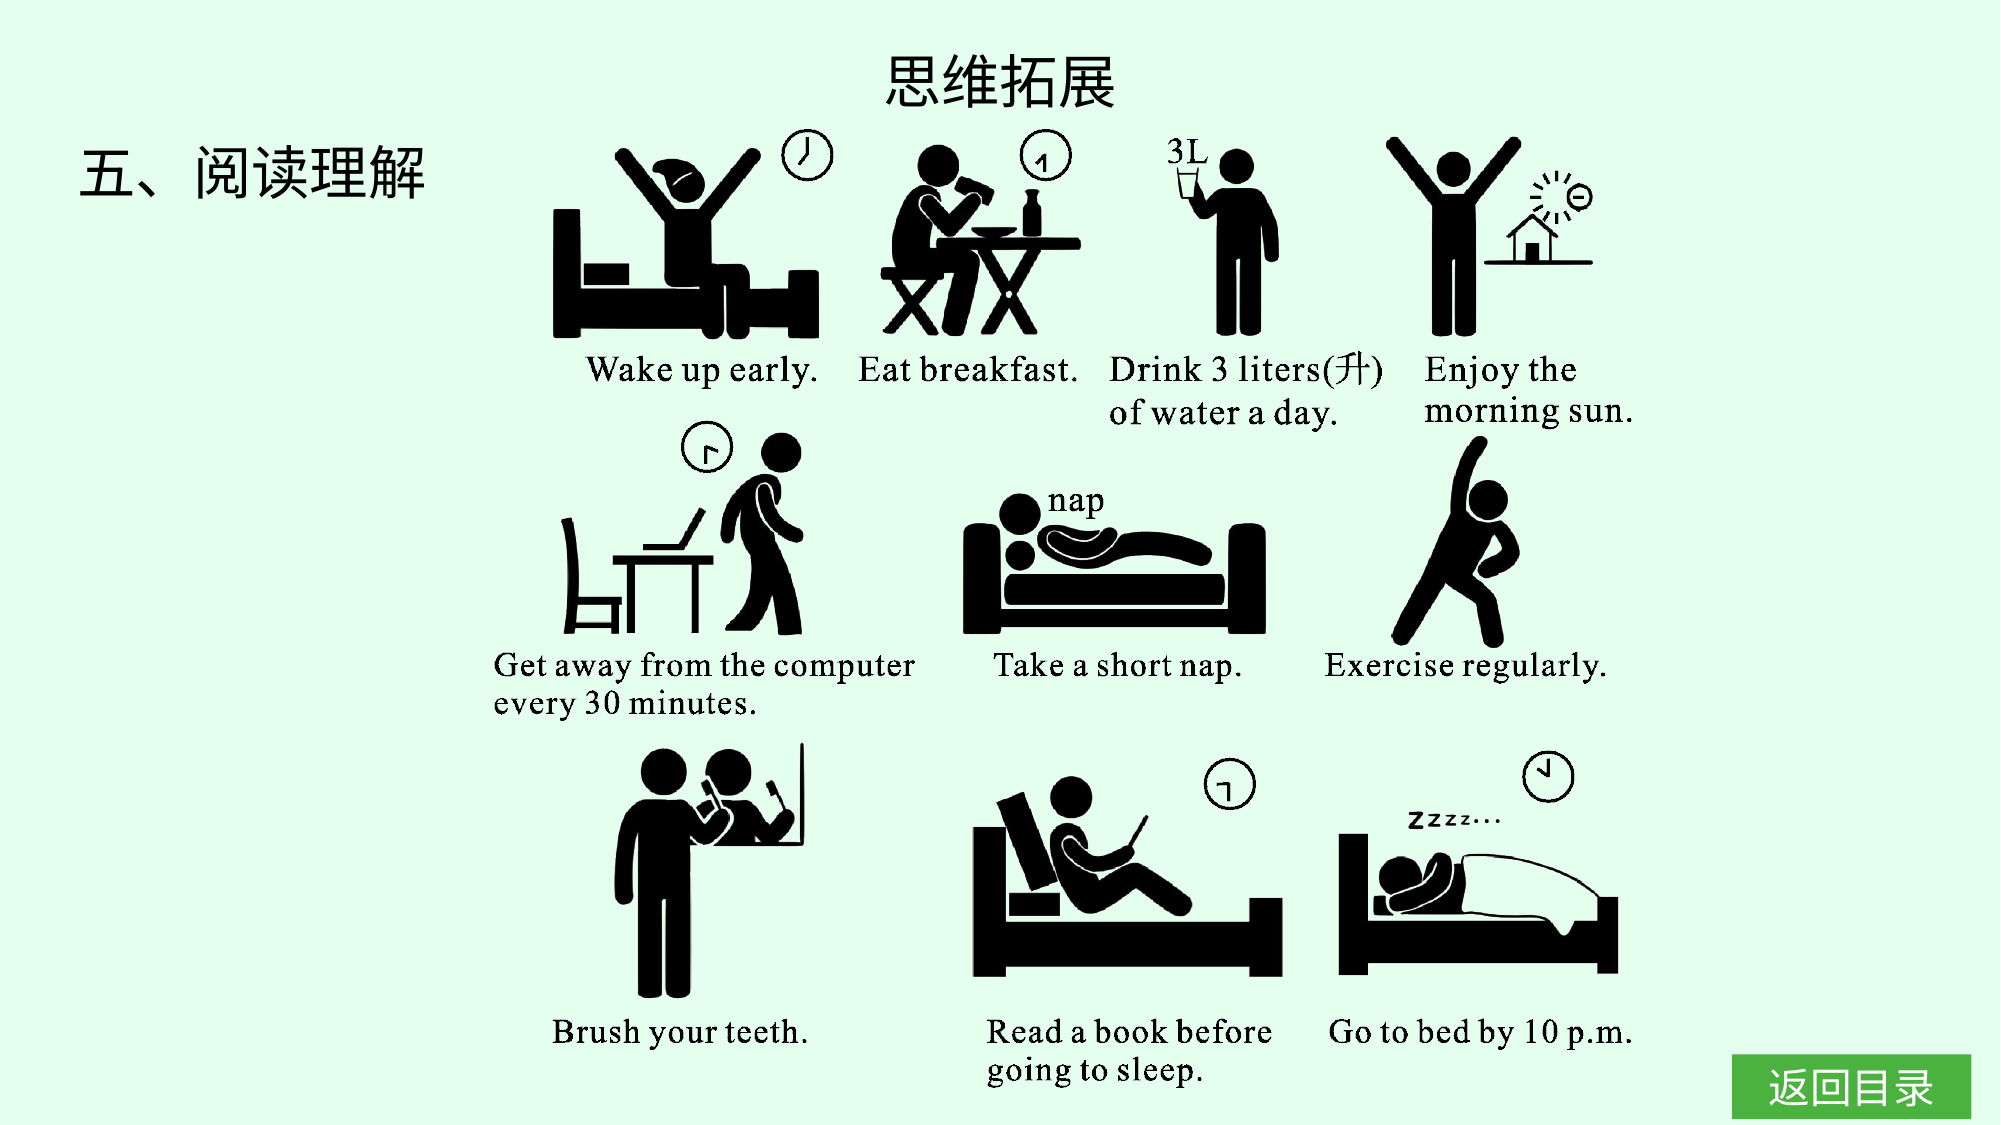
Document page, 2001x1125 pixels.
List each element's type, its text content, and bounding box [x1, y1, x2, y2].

picture [551, 736, 1634, 1088]
text_box 思维拓展 五、阅读理解 [62, 17, 1938, 214]
picture [488, 125, 1634, 725]
